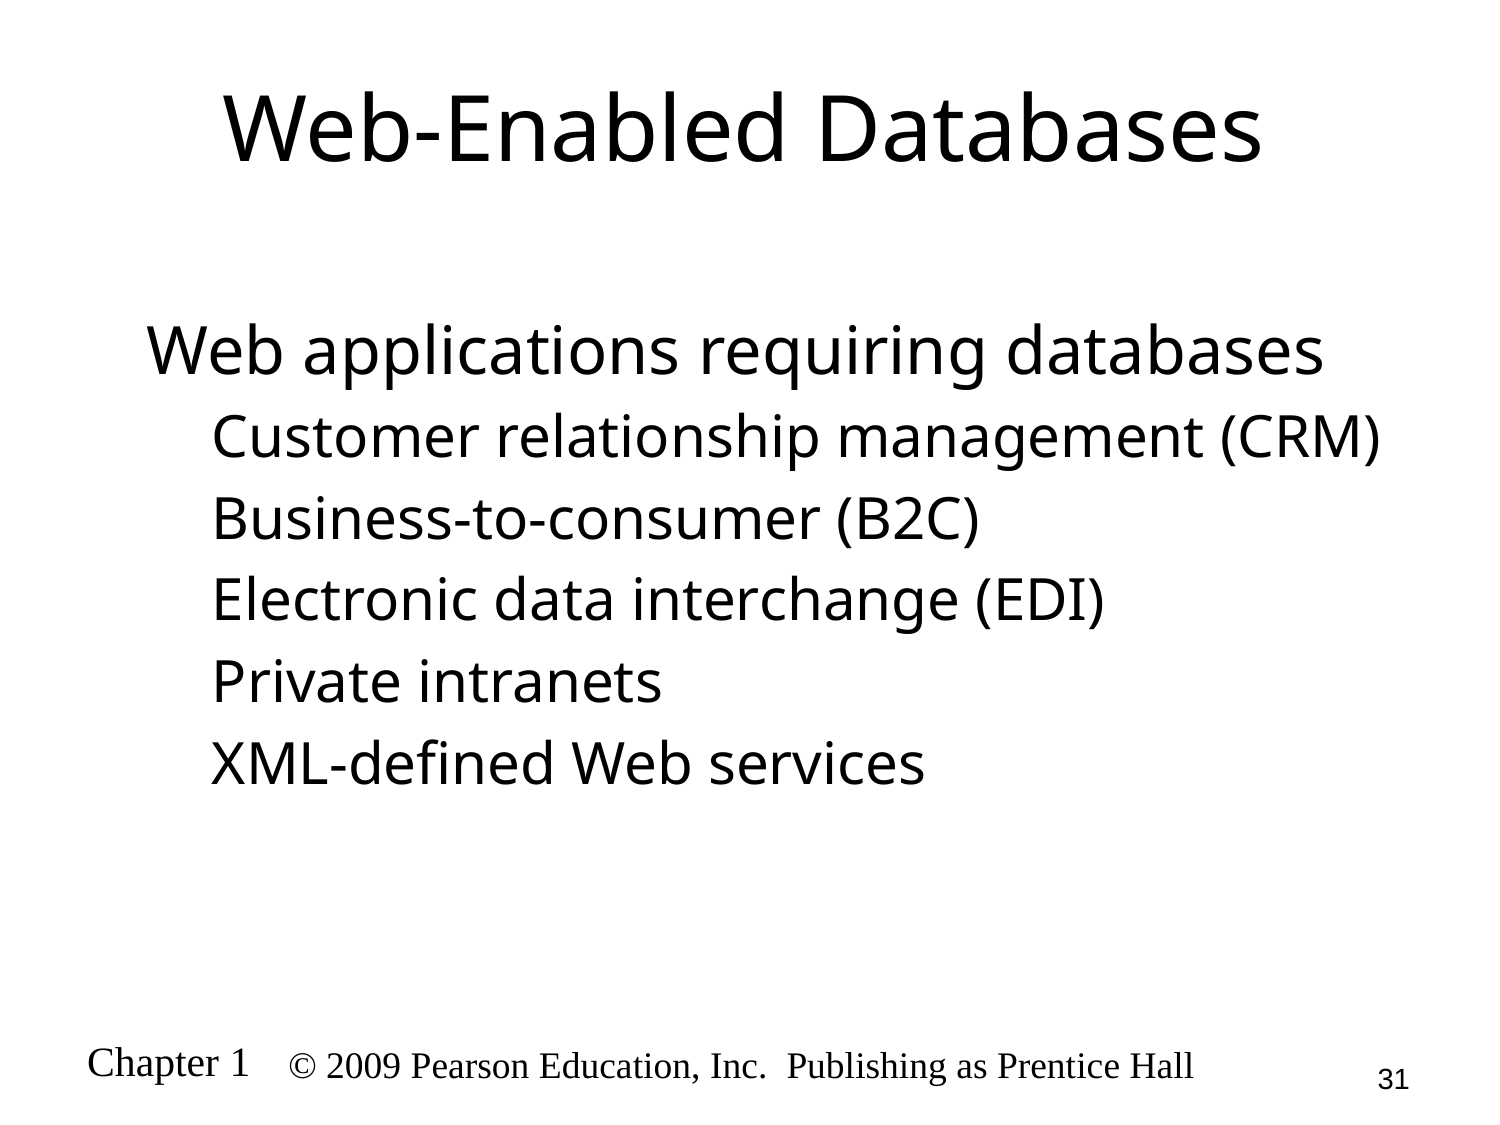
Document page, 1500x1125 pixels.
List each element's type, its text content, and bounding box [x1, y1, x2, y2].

title Web-Enabled Databases [12, 12, 1476, 238]
list Web applications requiring databases Customer relationship management (CRM) Business-to-consumer (B2C) Electronic data interchange (EDI) Private intranets XML-defined Web services [74, 299, 1426, 926]
slide_number 31 [1074, 1024, 1426, 1103]
